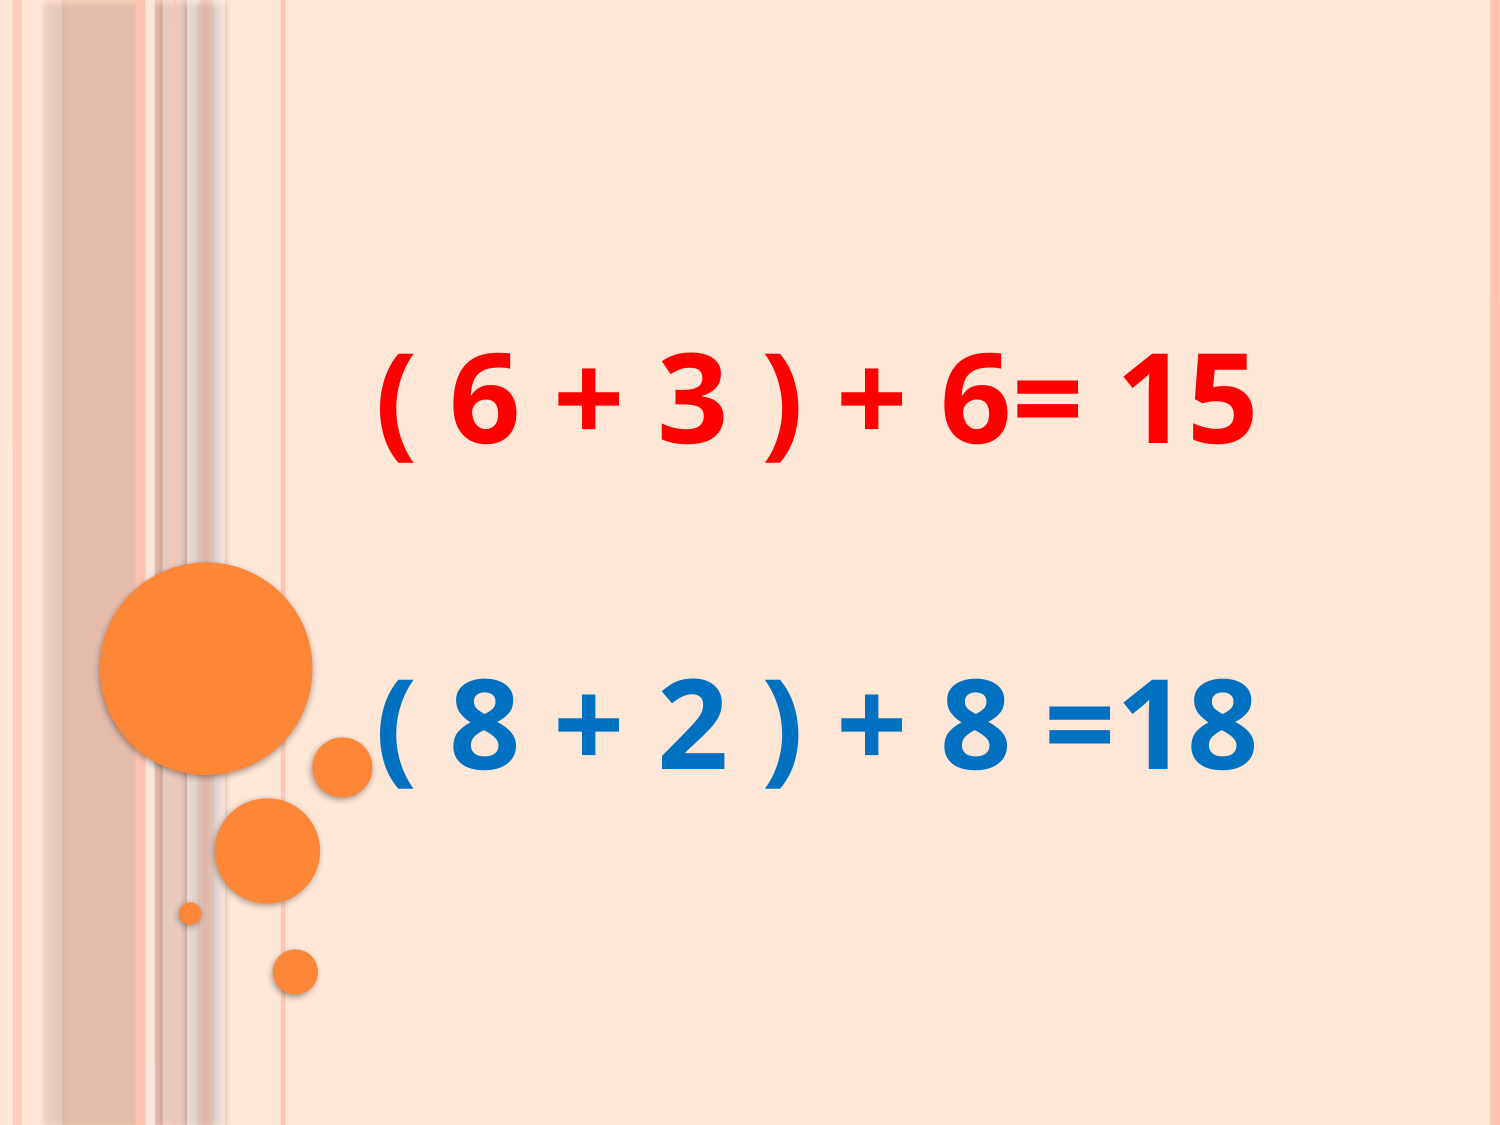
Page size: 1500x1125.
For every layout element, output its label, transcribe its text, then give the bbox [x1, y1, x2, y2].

subtitle ( 6 + 3 ) + 6= 15 ( 8 + 2 ) + 8 =18 [360, 149, 1373, 1035]
